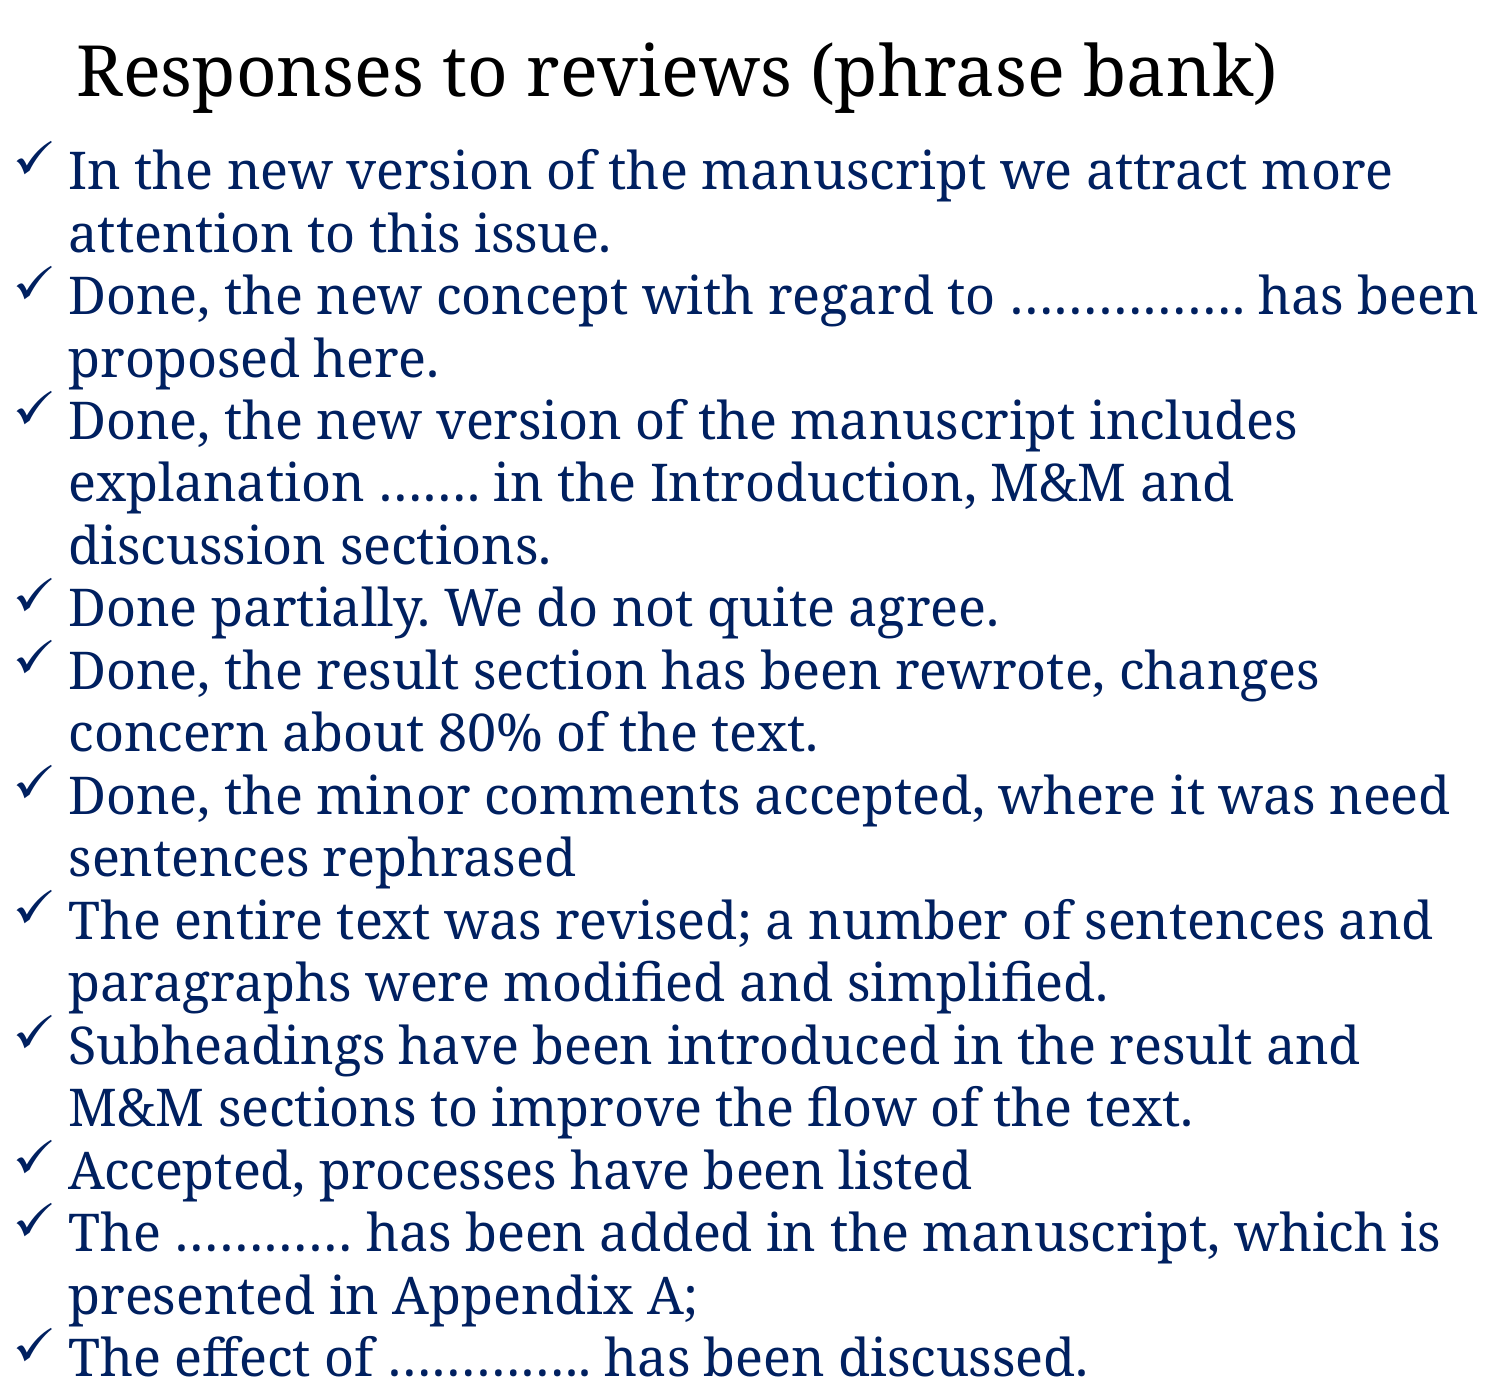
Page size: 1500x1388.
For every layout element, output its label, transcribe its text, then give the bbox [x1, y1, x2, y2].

title Responses to reviews (phrase bank) [76, 25, 1427, 137]
list In the new version of the manuscript we attract more attention to this issue. Done, the new concept with regard to ……………. has been proposed here. Done, the new version of the manuscript includes explanation ……. in the Introduction, M&M and discussion sections. Done partially. We do not quite agree. Done, the result section has been rewrote, changes concern about 80% of the text. Done, the minor comments accepted, where it was need sentences rephrased The entire text was revised; a number of sentences and paragraphs were modified and simplified. Subheadings have been introduced in the result and M&M sections to improve the flow of the text. Accepted, processes have been listed The ………… has been added in the manuscript, which is presented in Appendix A; The effect of ………….. has been discussed. [12, 137, 1495, 1388]
